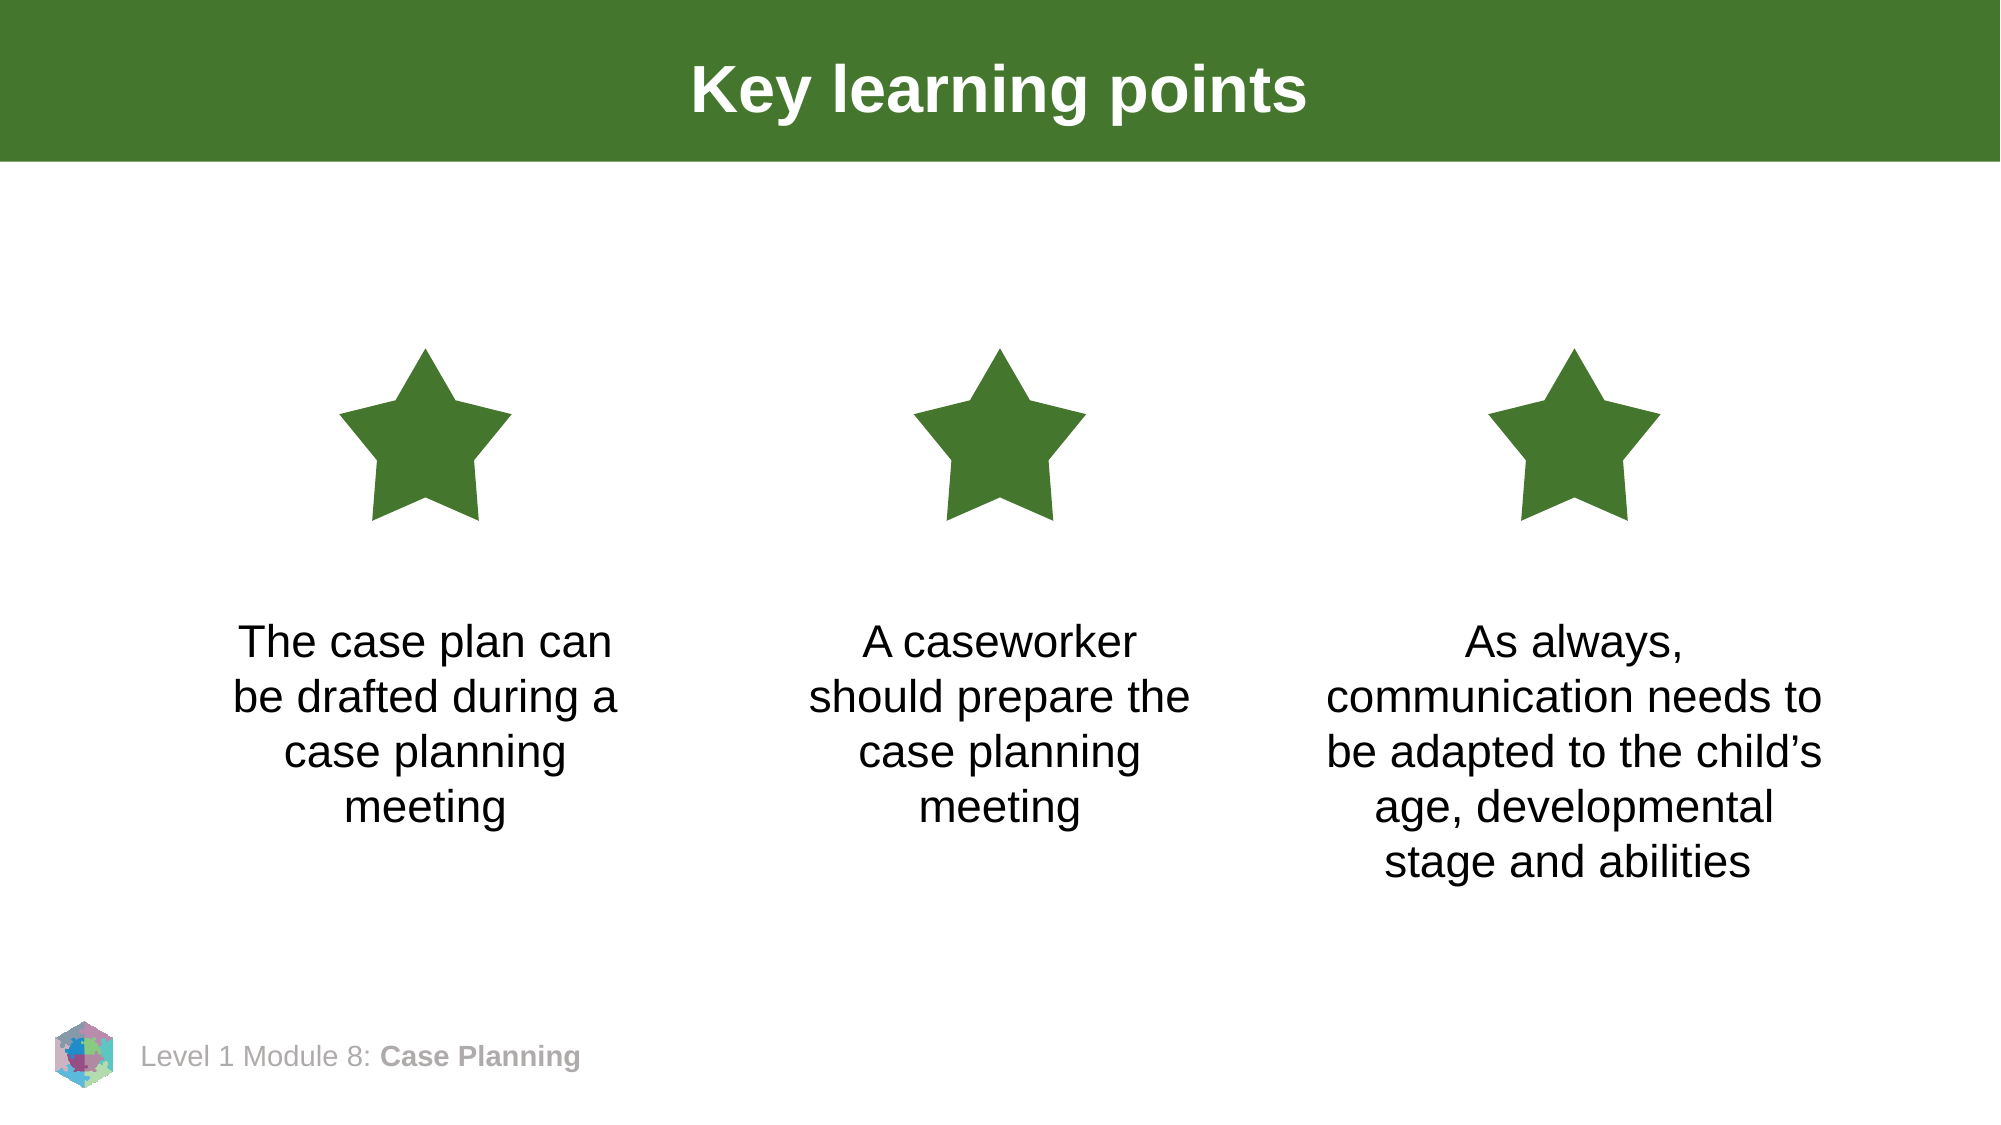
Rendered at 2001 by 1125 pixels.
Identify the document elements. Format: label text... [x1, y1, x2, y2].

text_box [1486, 346, 1663, 523]
text_box As always, communication needs to be adapted to the child’s age, developmental stage and abilities [1308, 604, 1841, 894]
text_box A caseworker should prepare the case planning meeting [787, 604, 1213, 839]
text_box The case plan can be drafted during a case planning meeting [213, 604, 638, 839]
text_box [337, 346, 514, 523]
picture [55, 1021, 113, 1088]
title Key learning points [137, 19, 1863, 163]
text_box [911, 346, 1089, 523]
